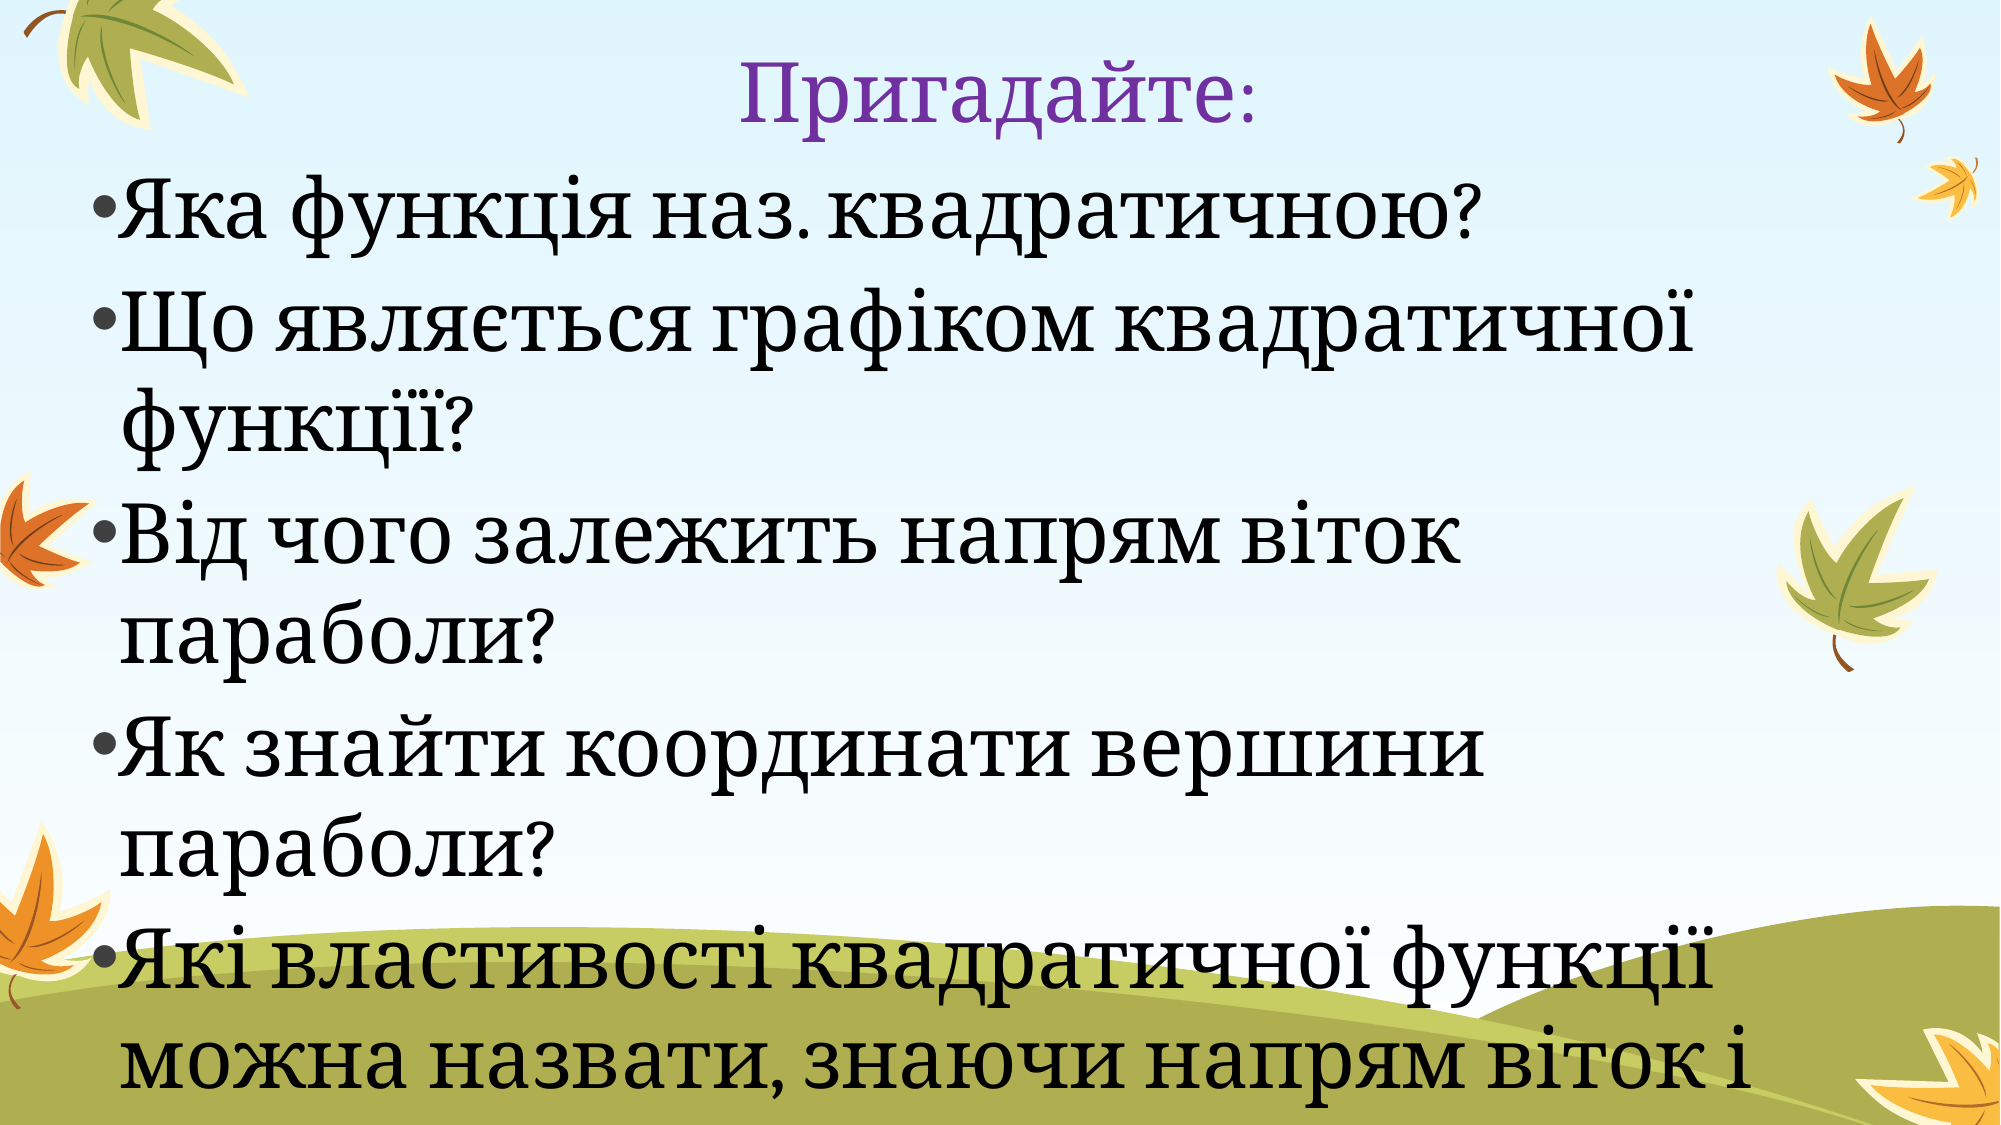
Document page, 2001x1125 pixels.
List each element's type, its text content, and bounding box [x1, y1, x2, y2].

list Яка функція наз. квадратичною? Що являється графіком квадратичної функцїї? Від чого залежить напрям віток параболи? Як знайти координати вершини параболи? Які властивості квадратичної функції можна назвати, знаючи напрям віток і координати вершини? [75, 147, 1924, 930]
title Пригадайте: [249, 12, 1749, 147]
